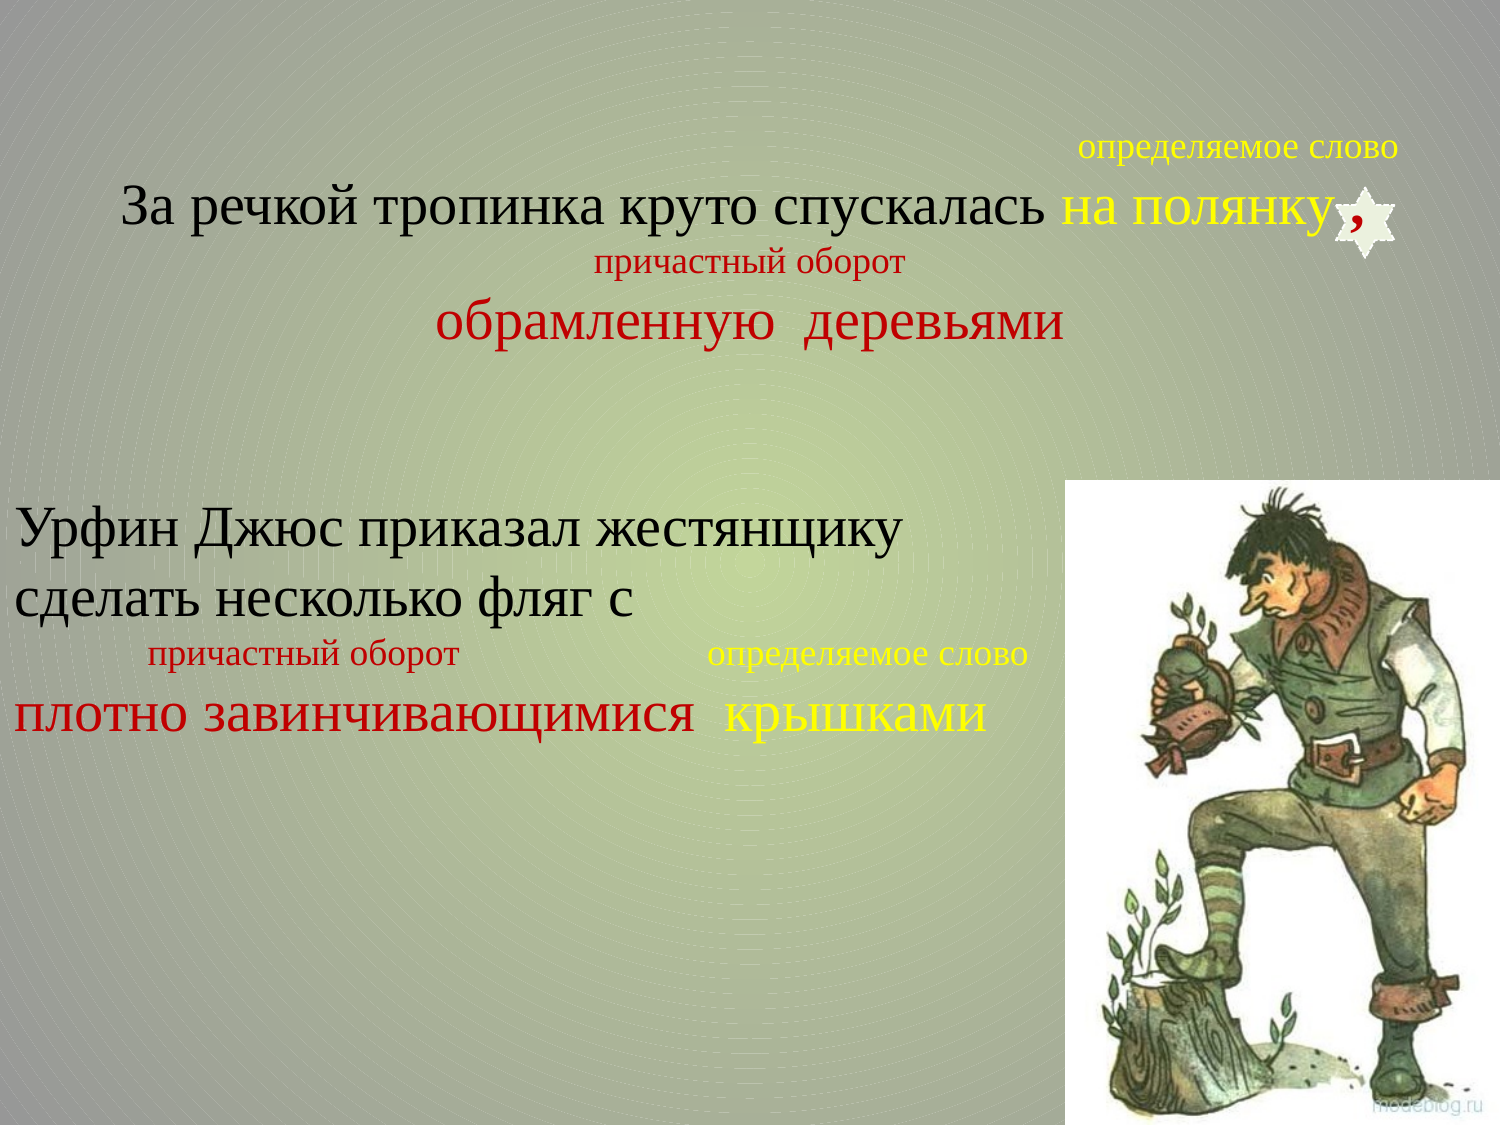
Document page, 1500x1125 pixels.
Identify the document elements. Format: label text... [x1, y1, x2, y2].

text_box определяемое слово За речкой тропинка круто спускалась на полянку , причастный оборот обрамленную деревьями [0, 113, 1500, 359]
text_box Урфин Джюс приказал жестянщику сделать несколько фляг с причастный оборот определяемое слово плотно завинчивающимися крышками [0, 480, 1055, 751]
picture [1065, 480, 1500, 1125]
